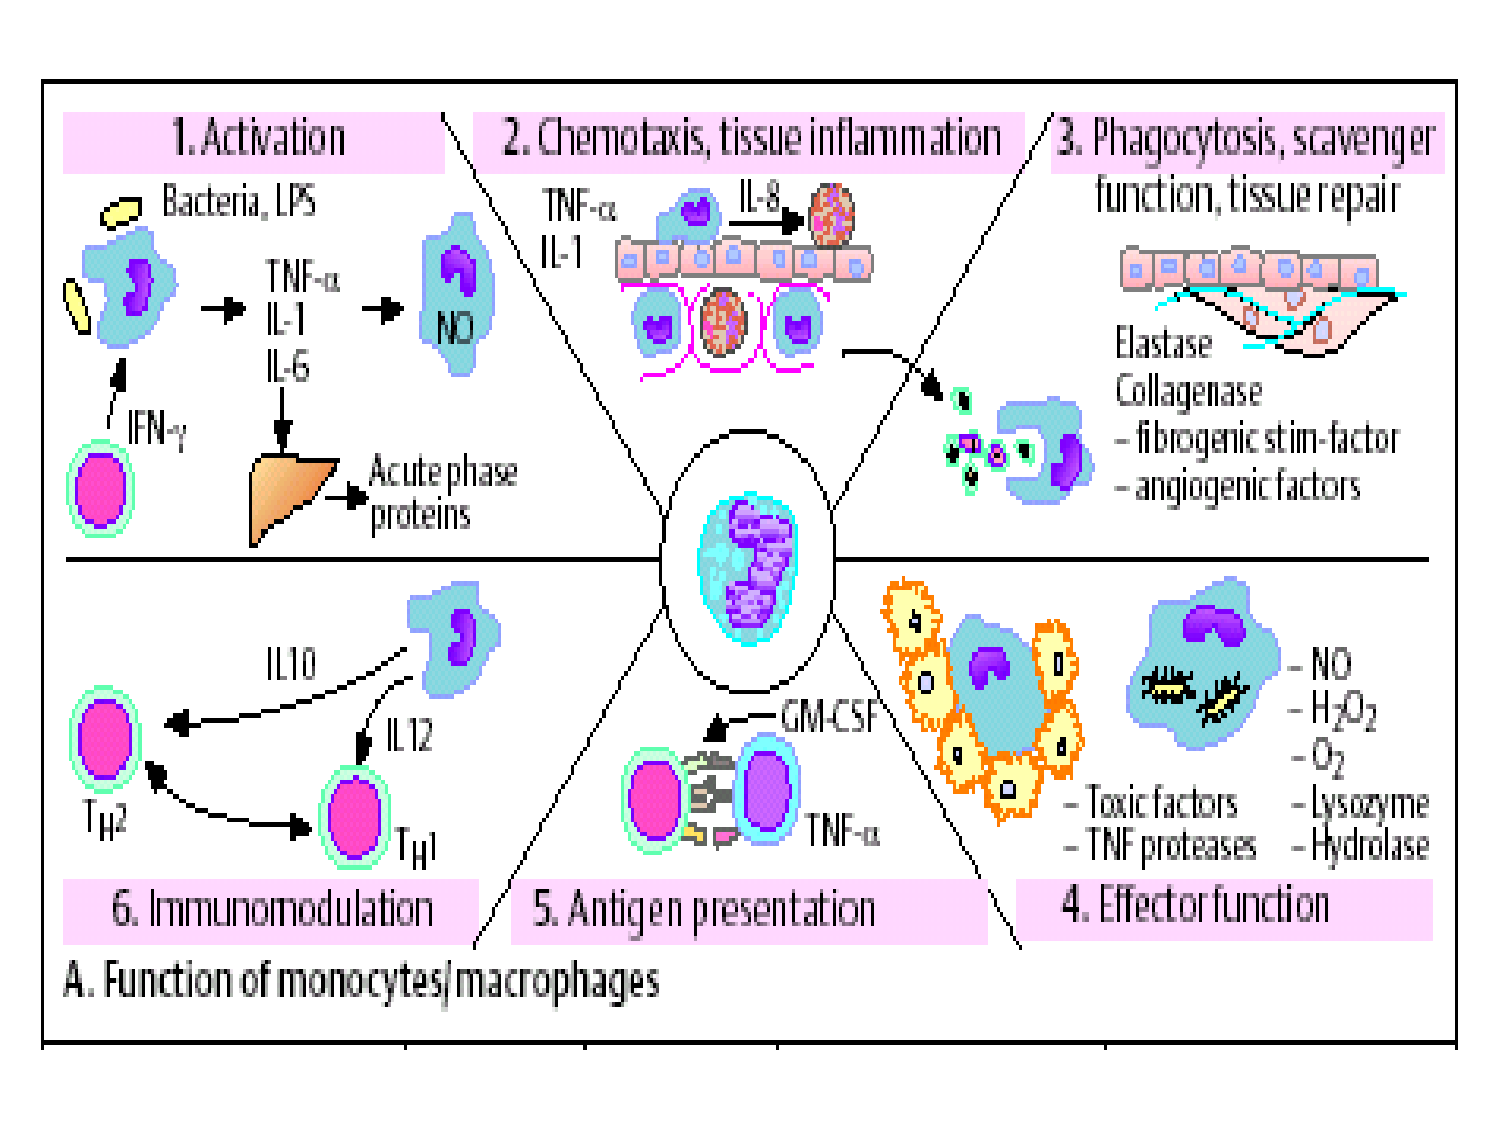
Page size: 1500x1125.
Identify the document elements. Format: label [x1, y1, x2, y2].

picture [41, 37, 1471, 1051]
